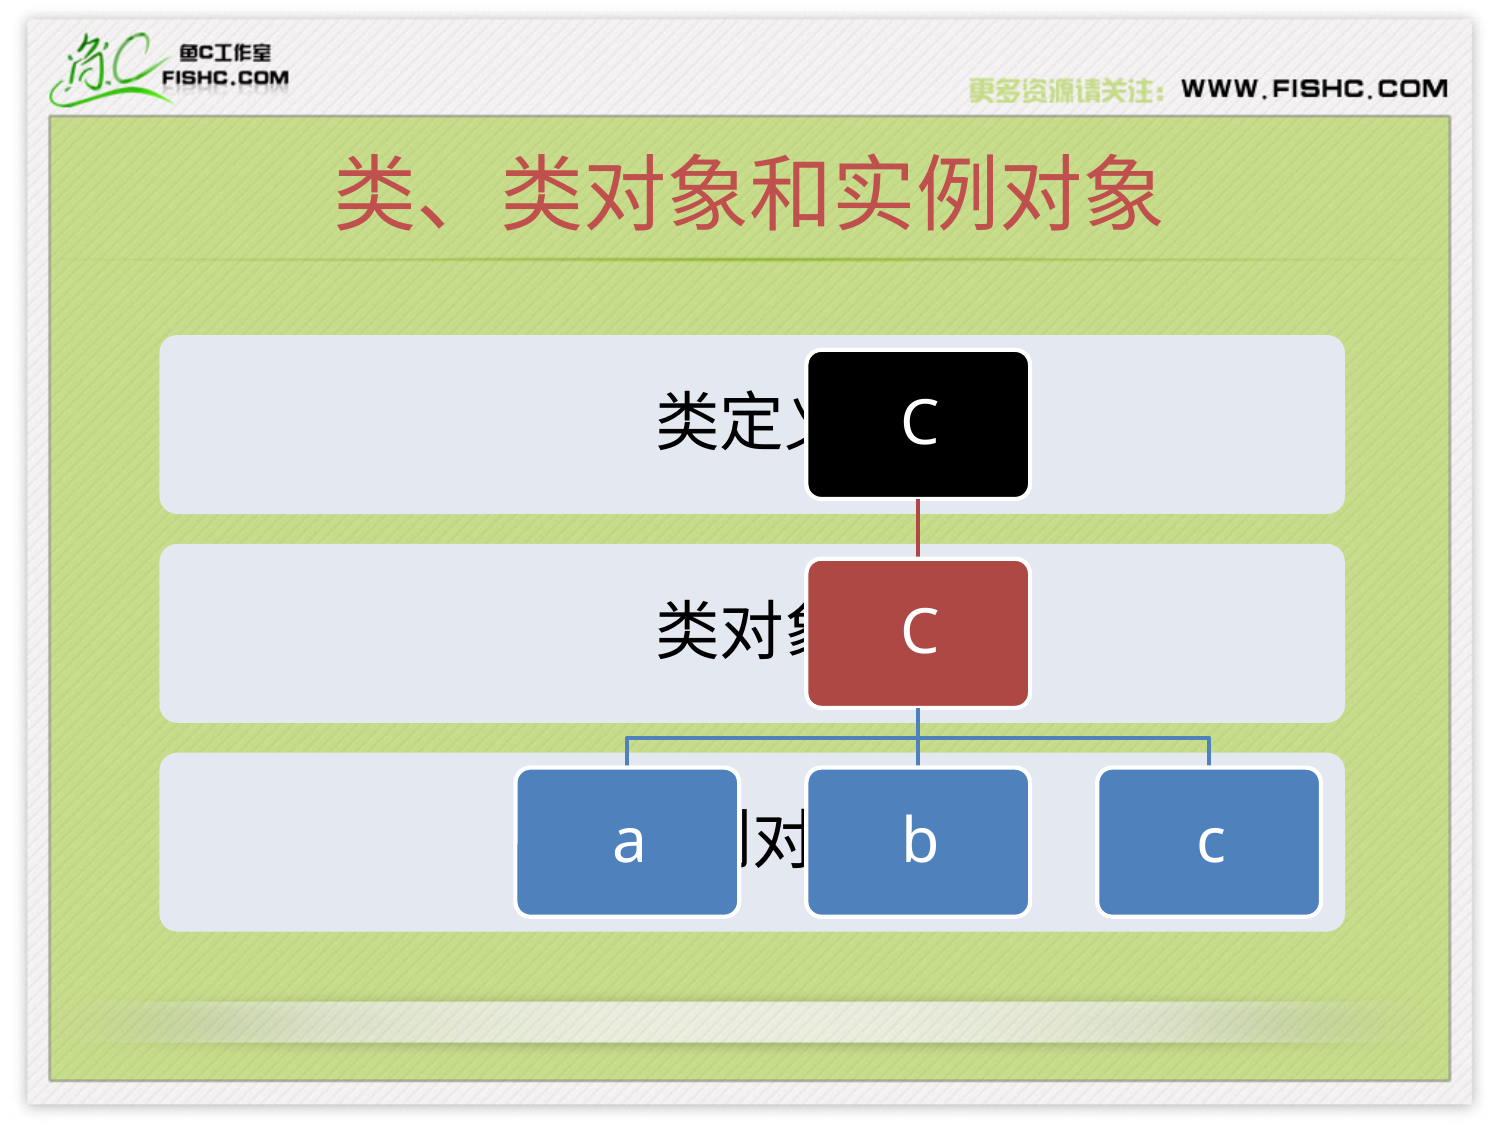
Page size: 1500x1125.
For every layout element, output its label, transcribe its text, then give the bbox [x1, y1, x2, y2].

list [159, 326, 1346, 941]
picture [0, 0, 1500, 1125]
title 类、类对象和实例对象 [75, 113, 1425, 268]
